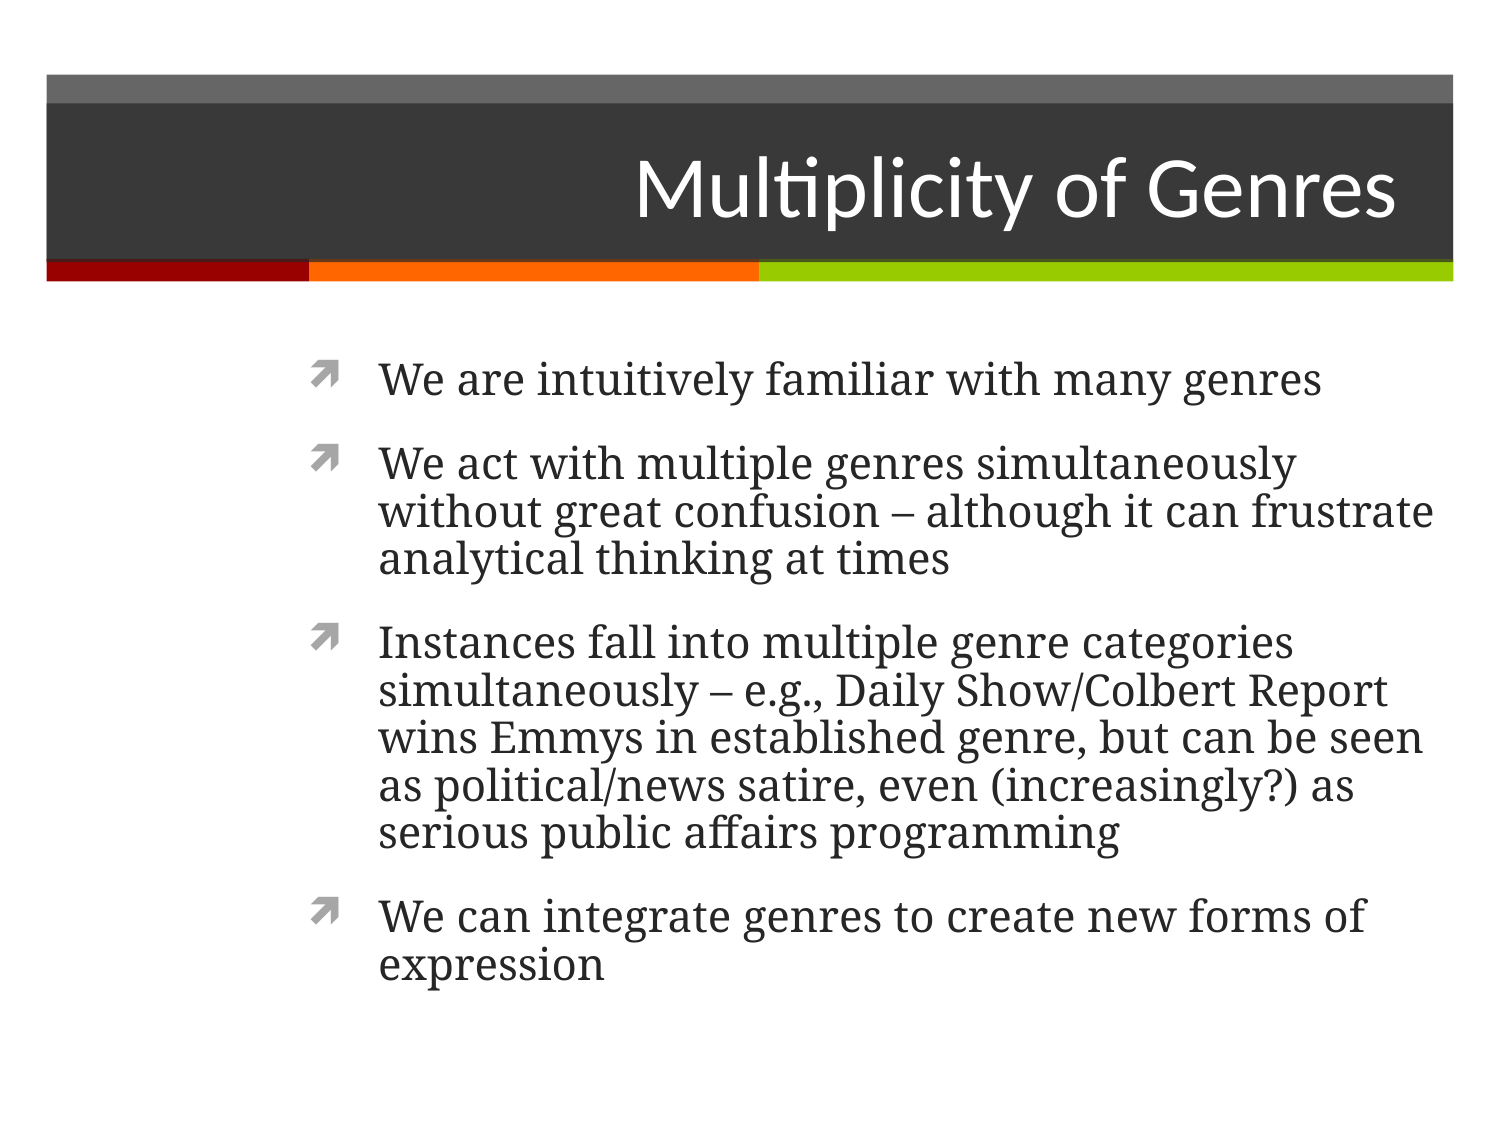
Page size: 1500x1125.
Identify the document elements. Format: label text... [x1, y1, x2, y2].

title Multiplicity of Genres [46, 103, 1454, 263]
list We are intuitively familiar with many genres We act with multiple genres simultaneously without great confusion – although it can frustrate analytical thinking at times Instances fall into multiple genre categories simultaneously – e.g., Daily Show/Colbert Report wins Emmys in established genre, but can be seen as political/news satire, even (increasingly?) as serious public affairs programming We can integrate genres to create new forms of expression [292, 350, 1454, 1005]
